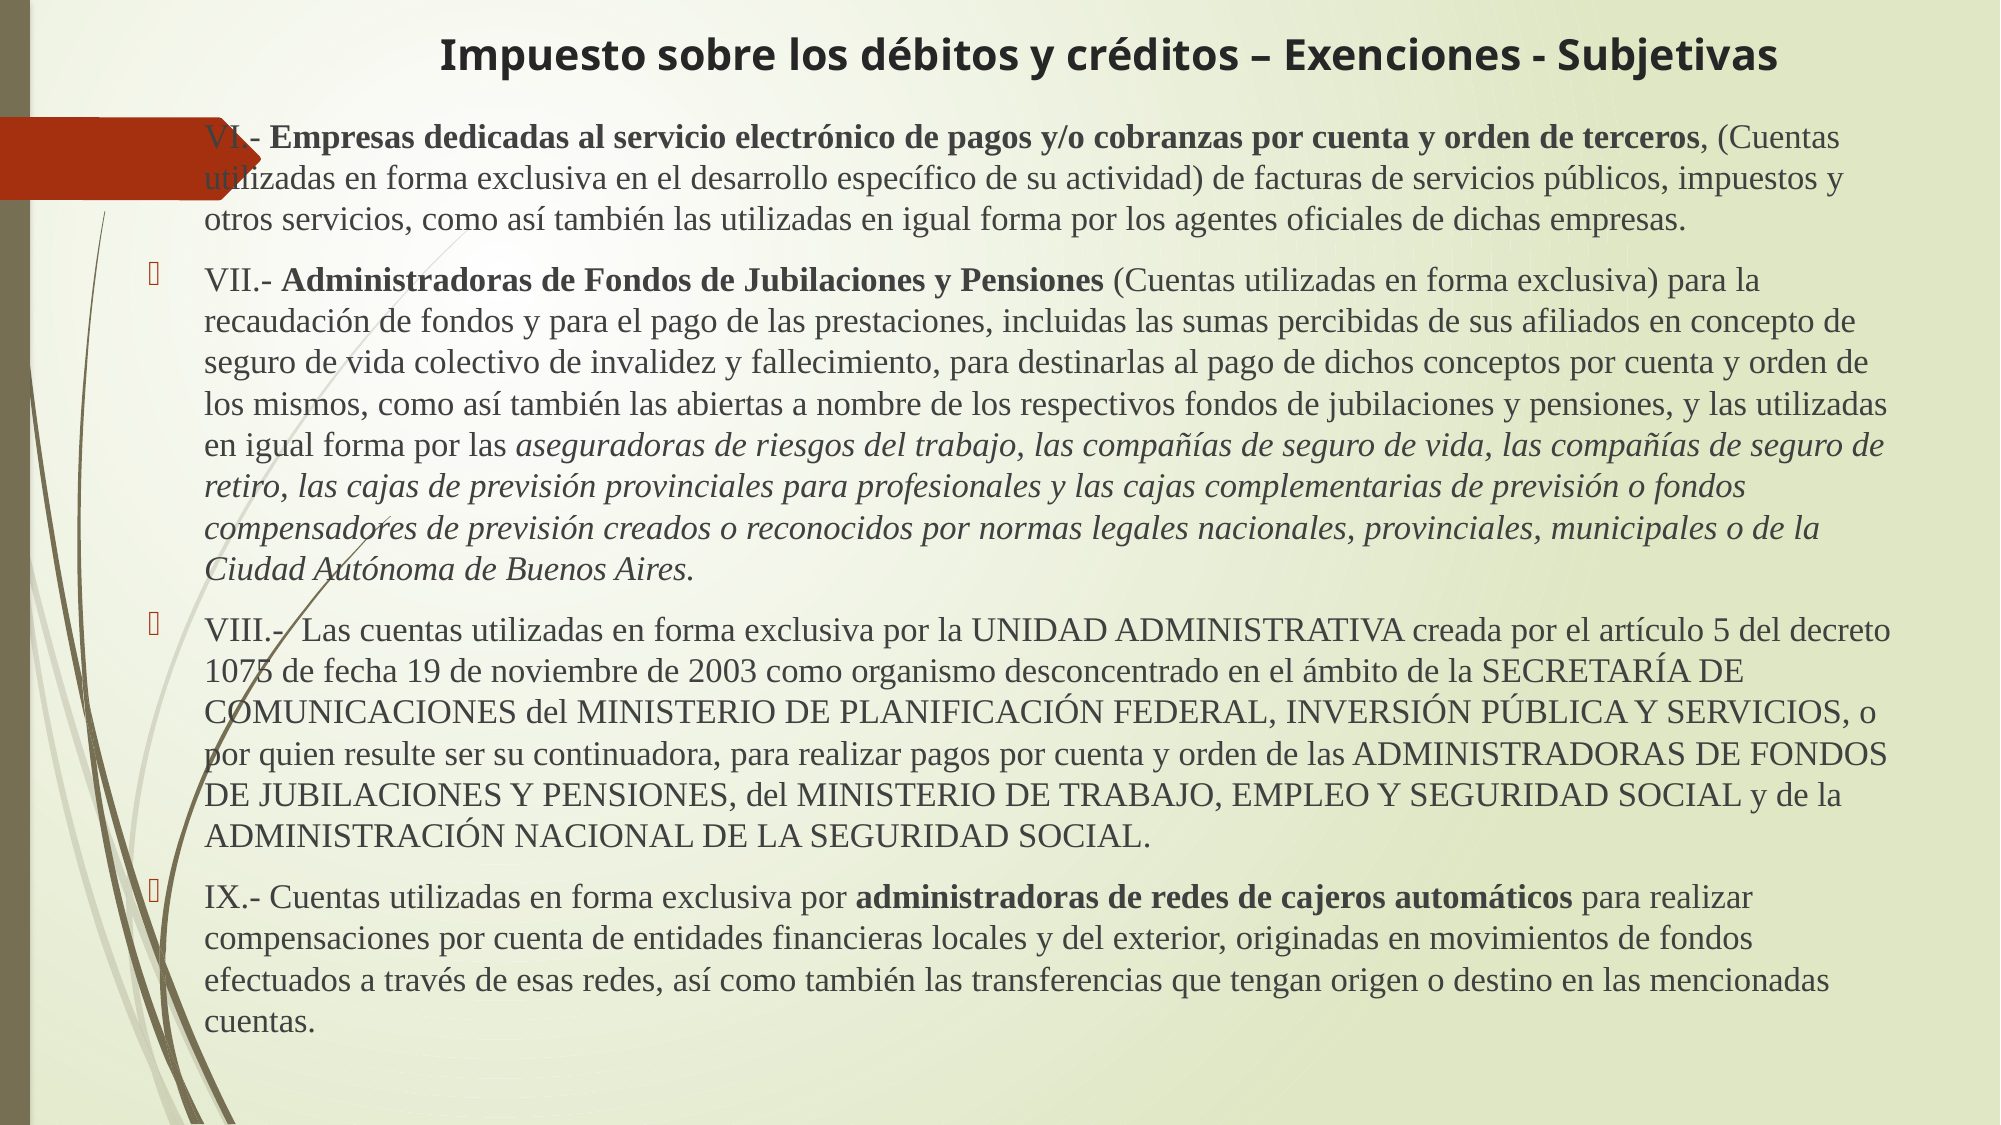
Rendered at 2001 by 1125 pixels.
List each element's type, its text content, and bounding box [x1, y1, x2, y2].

list VI.- Empresas dedicadas al servicio electrónico de pagos y/o cobranzas por cuenta y orden de terceros, (Cuentas utilizadas en forma exclusiva en el desarrollo específico de su actividad) de facturas de servicios públicos, impuestos y otros servicios, como así también las utilizadas en igual forma por los agentes oficiales de dichas empresas. VII.- Administradoras de Fondos de Jubilaciones y Pensiones (Cuentas utilizadas en forma exclusiva) para la recaudación de fondos y para el pago de las prestaciones, incluidas las sumas percibidas de sus afiliados en concepto de seguro de vida colectivo de invalidez y fallecimiento, para destinarlas al pago de dichos conceptos por cuenta y orden de los mismos, como así también las abiertas a nombre de los respectivos fondos de jubilaciones y pensiones, y las utilizadas en igual forma por las aseguradoras de riesgos del trabajo, las compañías de seguro de vida, las compañías de seguro de retiro, las cajas de previsión provinciales para profesionales y las cajas complementarias de previsión o fondos compensadores de previsión creados o reconocidos por normas legales nacionales, provinciales, municipales o de la Ciudad Autónoma de Buenos Aires. VIII.- Las cuentas utilizadas en forma exclusiva por la UNIDAD ADMINISTRATIVA creada por el artículo 5 del decreto 1075 de fecha 19 de noviembre de 2003 como organismo desconcentrado en el ámbito de la SECRETARÍA DE COMUNICACIONES del MINISTERIO DE PLANIFICACIÓN FEDERAL, INVERSIÓN PÚBLICA Y SERVICIOS, o por quien resulte ser su continuadora, para realizar pagos por cuenta y orden de las ADMINISTRADORAS DE FONDOS DE JUBILACIONES Y PENSIONES, del MINISTERIO DE TRABAJO, EMPLEO Y SEGURIDAD SOCIAL y de la ADMINISTRACIÓN NACIONAL DE LA SEGURIDAD SOCIAL. IX.- Cuentas utilizadas en forma exclusiva por administradoras de redes de cajeros automáticos para realizar compensaciones por cuenta de entidades financieras locales y del exterior, originadas en movimientos de fondos efectuados a través de esas redes, así como también las transferencias que tengan origen o destino en las mencionadas cuentas. [133, 106, 1907, 1057]
title Impuesto sobre los débitos y créditos – Exenciones - Subjetivas [425, 20, 1888, 106]
